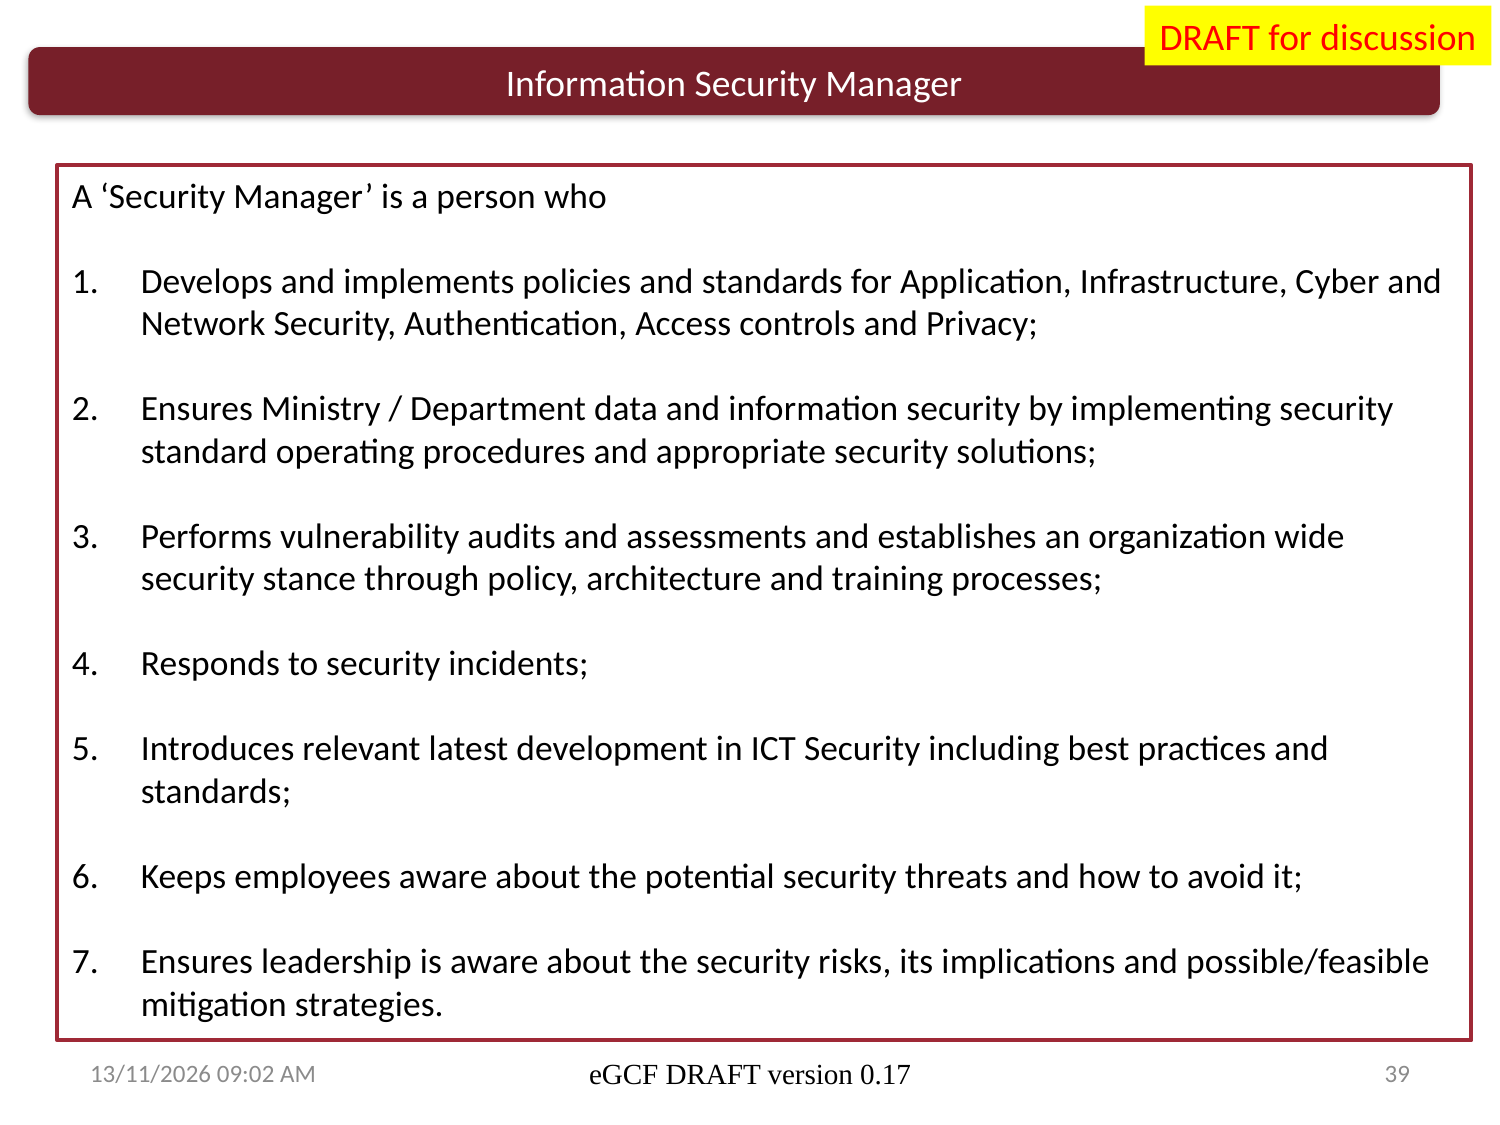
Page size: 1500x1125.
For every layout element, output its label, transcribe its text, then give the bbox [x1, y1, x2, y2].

text_box DRAFT for discussion [1144, 5, 1492, 66]
text_box A ‘Security Manager’ is a person who Develops and implements policies and standards for Application, Infrastructure, Cyber and Network Security, Authentication, Access controls and Privacy; Ensures Ministry / Department data and information security by implementing security standard operating procedures and appropriate security solutions; Performs vulnerability audits and assessments and establishes an organization wide security stance through policy, architecture and training processes; Responds to security incidents; Introduces relevant latest development in ICT Security including best practices and standards; Keeps employees aware about the potential security threats and how to avoid it; Ensures leadership is aware about the security risks, its implications and possible/feasible mitigation strategies. [55, 163, 1473, 1042]
footer eGCF DRAFT version 0.17 [512, 1042, 988, 1103]
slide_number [75, 1042, 425, 1103]
text_box Information Security Manager [27, 46, 1441, 116]
slide_number 39 [1074, 1042, 1425, 1103]
